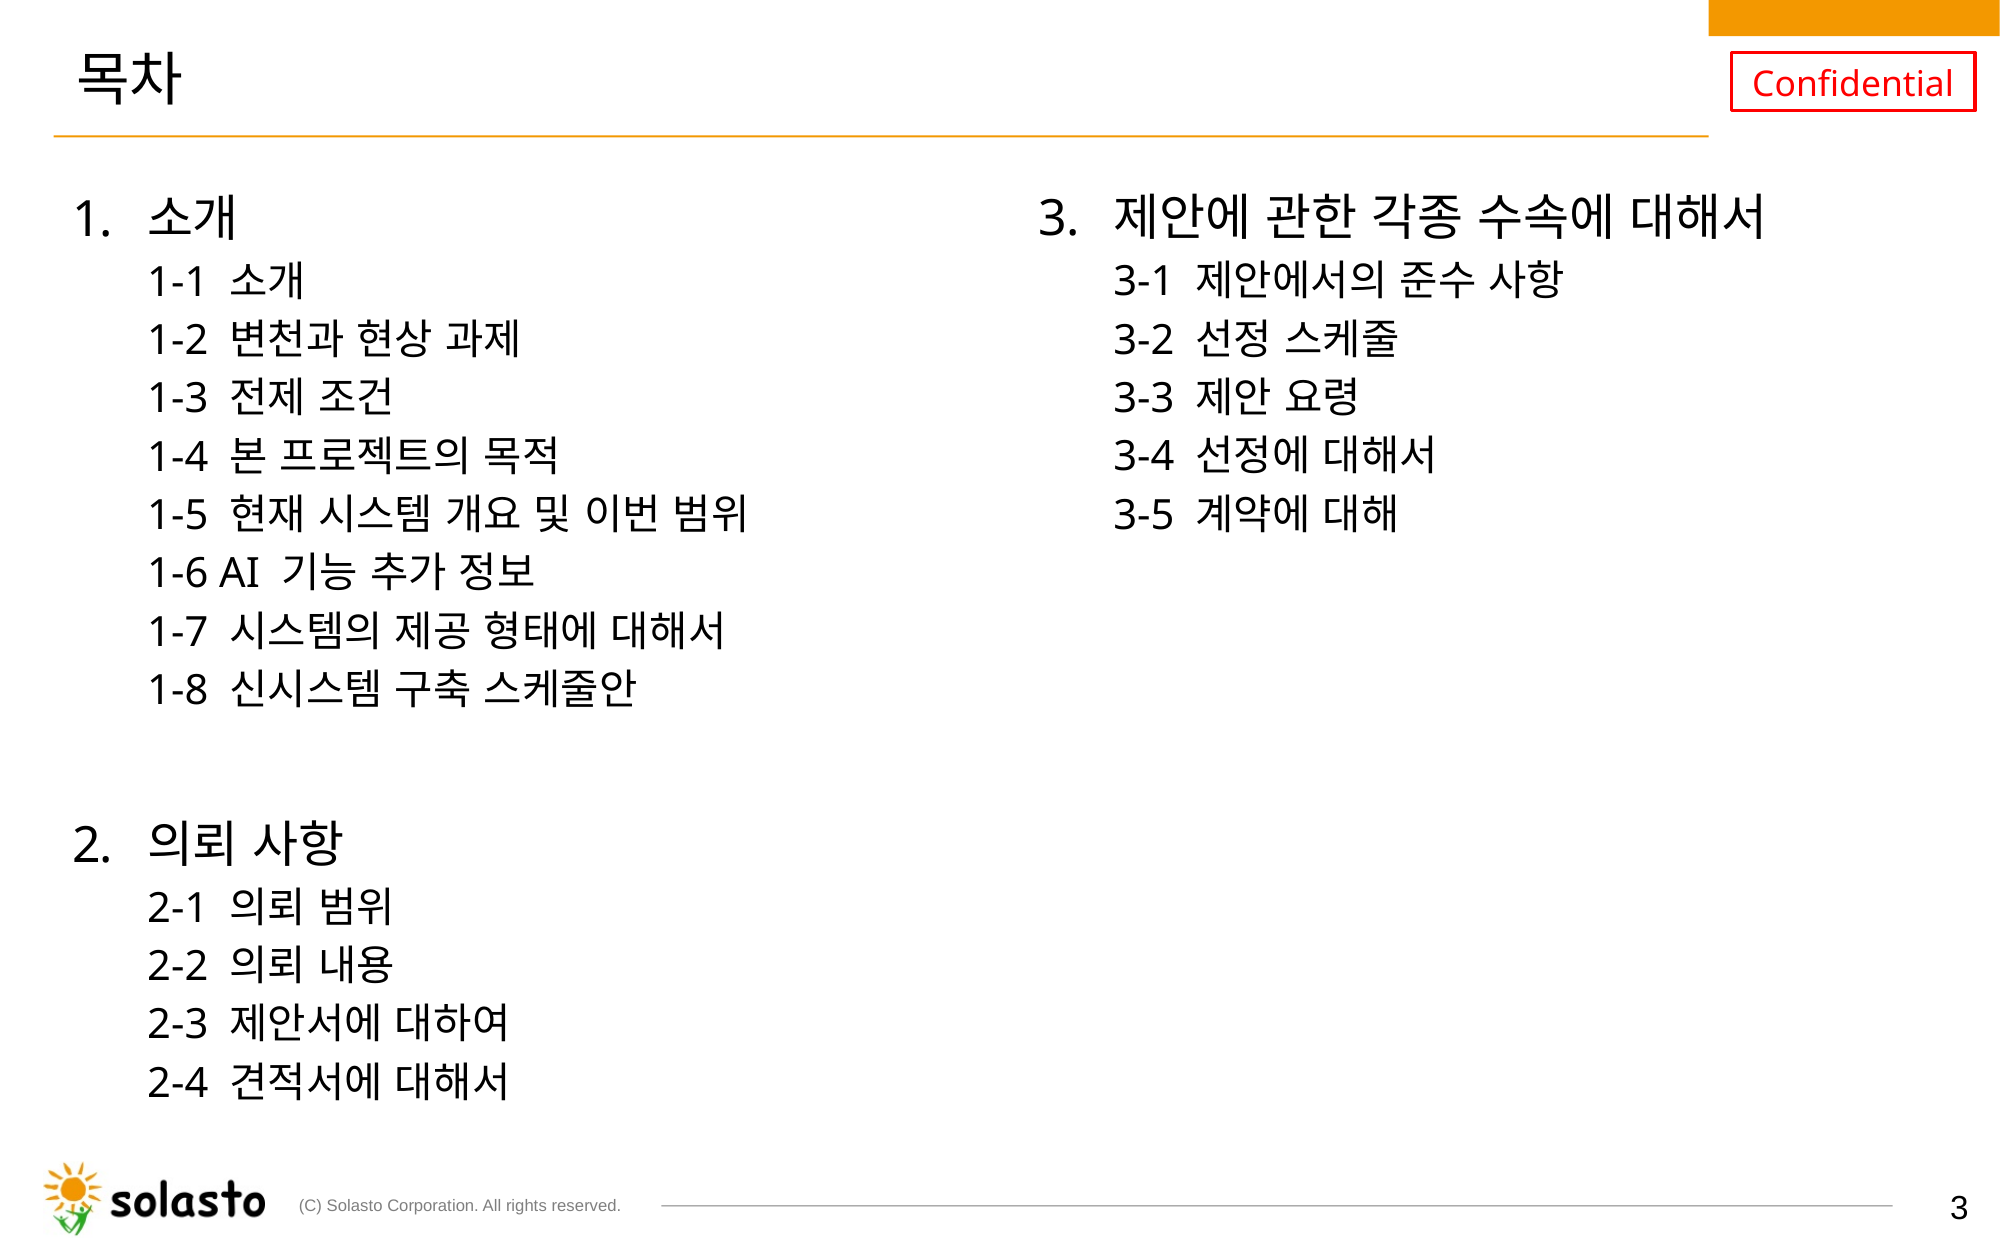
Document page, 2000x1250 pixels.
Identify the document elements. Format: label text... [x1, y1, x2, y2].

list 소개 1-1 소개 1-2 변천과 현상 과제 1-3 전제 조건 1-4 본 프로젝트의 목적 1-5 현재 시스템 개요 및 이번 범위 1-6 AI 기능 추가 정보 1-7 시스템의 제공 형태에 대해서 1-8 신시스템 구축 스케줄안 의뢰 사항 2-1 의뢰 범위 2-2 의뢰 내용 2-3 제안서에 대하여 2-4 견적서에 대해서 [57, 178, 965, 1114]
title 목차 [61, 34, 1709, 121]
text_box 제안에 관한 각종 수속에 대해서 3-1 제안에서의 준수 사항 3-2 선정 스케줄 3-3 제안 요령 3-4 선정에 대해서 3-5 계약에 대해 [1023, 178, 1931, 545]
picture [43, 1161, 265, 1238]
